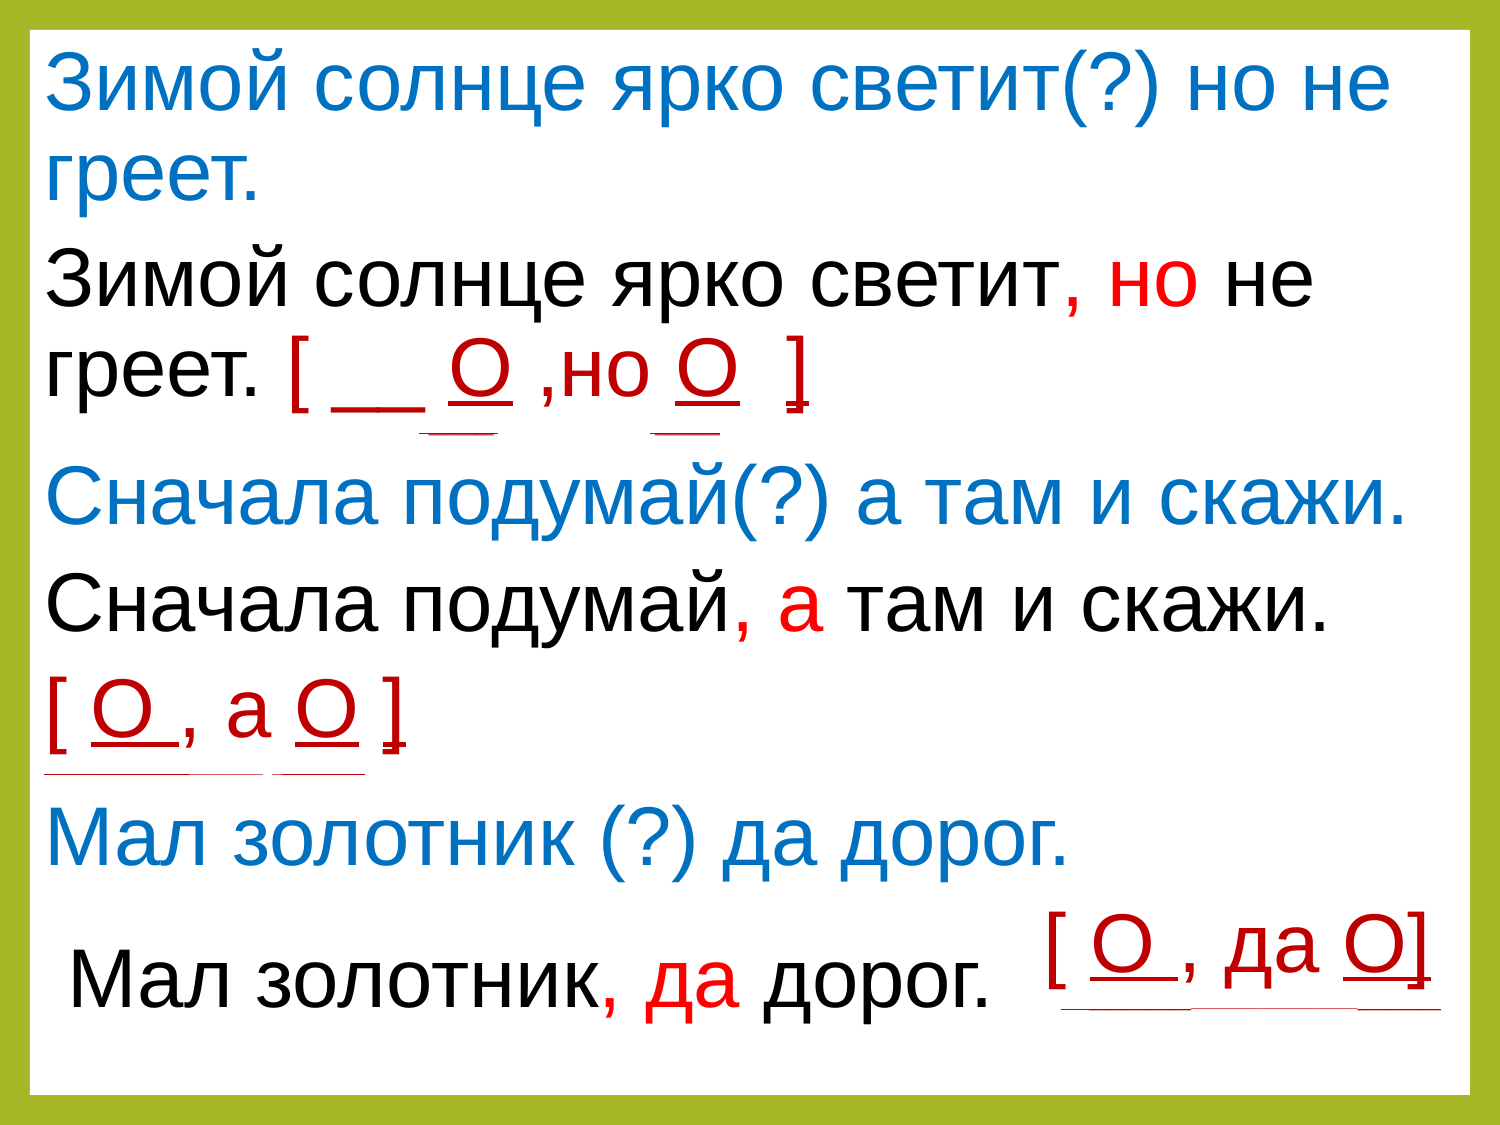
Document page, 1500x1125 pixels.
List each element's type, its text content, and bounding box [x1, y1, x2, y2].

text_box Мал золотник, да дорог. [53, 928, 1046, 1034]
text_box Зимой солнце ярко светит(?) но не греет. Зимой солнце ярко светит, но не греет. [ __ O ,но О ] _______ _______ Сначала подумай(?) а там и скажи. Сначала подумай, а там и скажи. [ О , а О ] __________________ __________ Мал золотник (?) да дорог. [ О , да О] ______________________________________ [29, 30, 1459, 1125]
